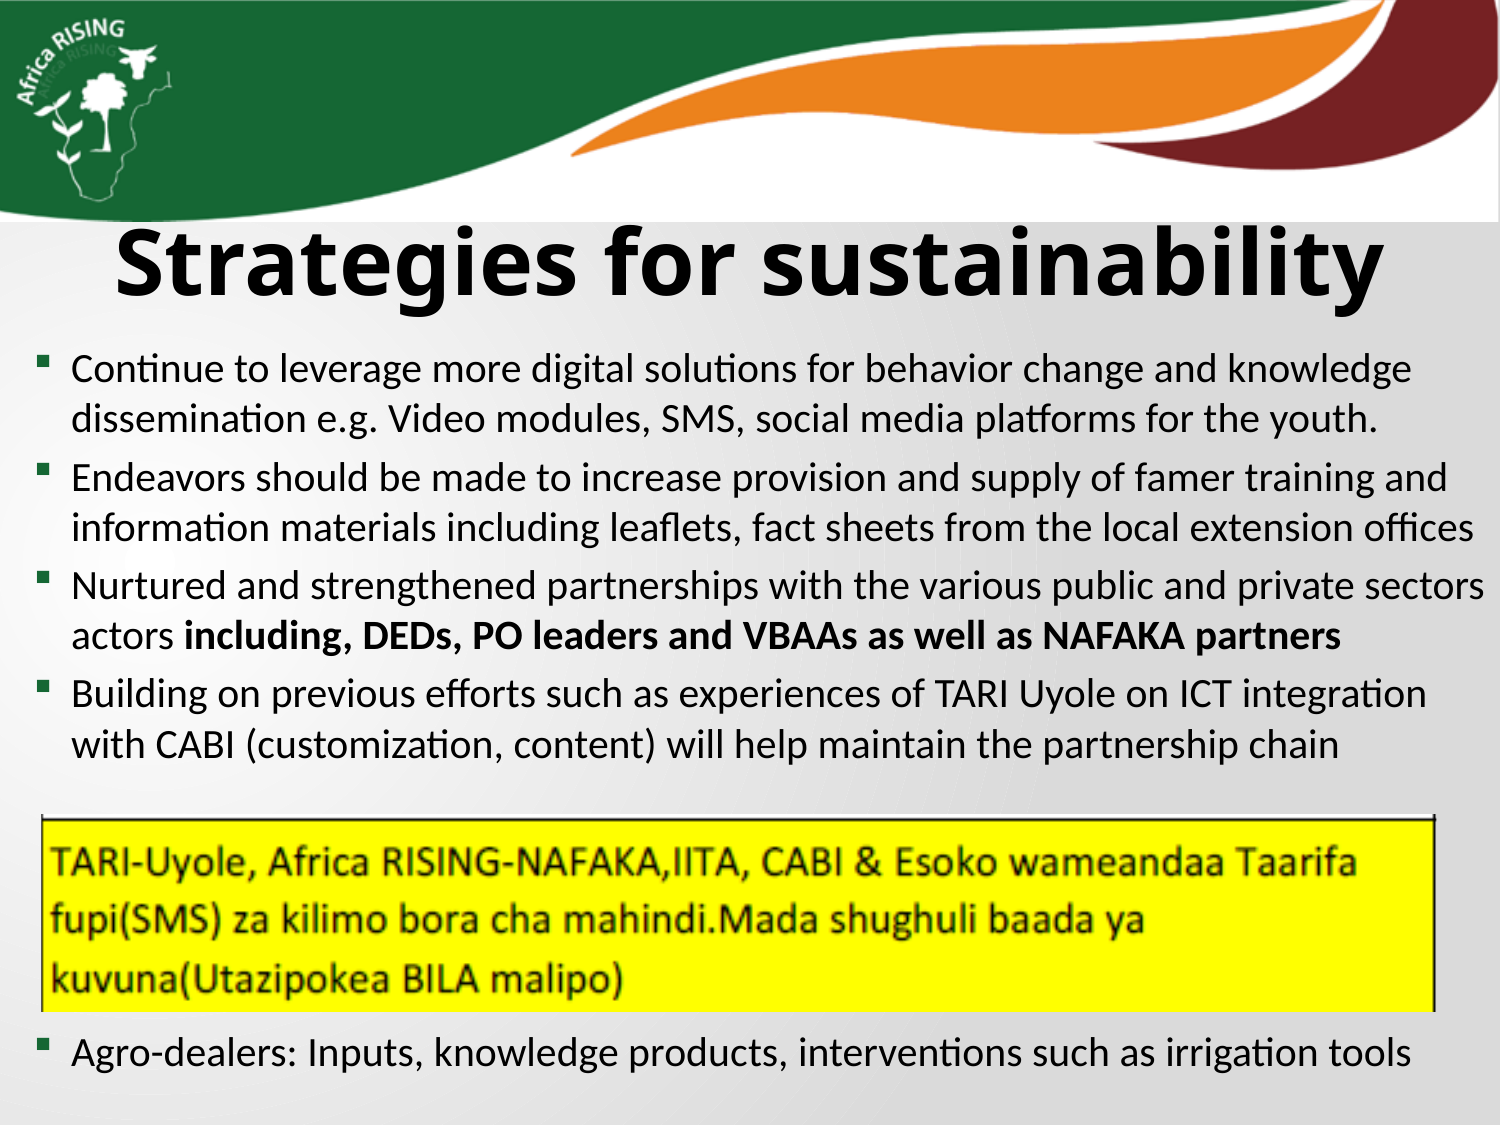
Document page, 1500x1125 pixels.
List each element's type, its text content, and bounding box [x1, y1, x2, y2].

picture [40, 814, 1437, 1012]
text_box Strategies for sustainability [0, 196, 1500, 334]
picture [0, 0, 1499, 196]
list Continue to leverage more digital solutions for behavior change and knowledge dissemination e.g. Video modules, SMS, social media platforms for the youth. Endeavors should be made to increase provision and supply of famer training and information materials including leaflets, fact sheets from the local extension offices Nurtured and strengthened partnerships with the various public and private sectors actors including, DEDs, PO leaders and VBAAs as well as NAFAKA partners Building on previous efforts such as experiences of TARI Uyole on ICT integration with CABI (customization, content) will help maintain the partnership chain Agro-dealers: Inputs, knowledge products, interventions such as irrigation tools [0, 334, 1500, 1031]
